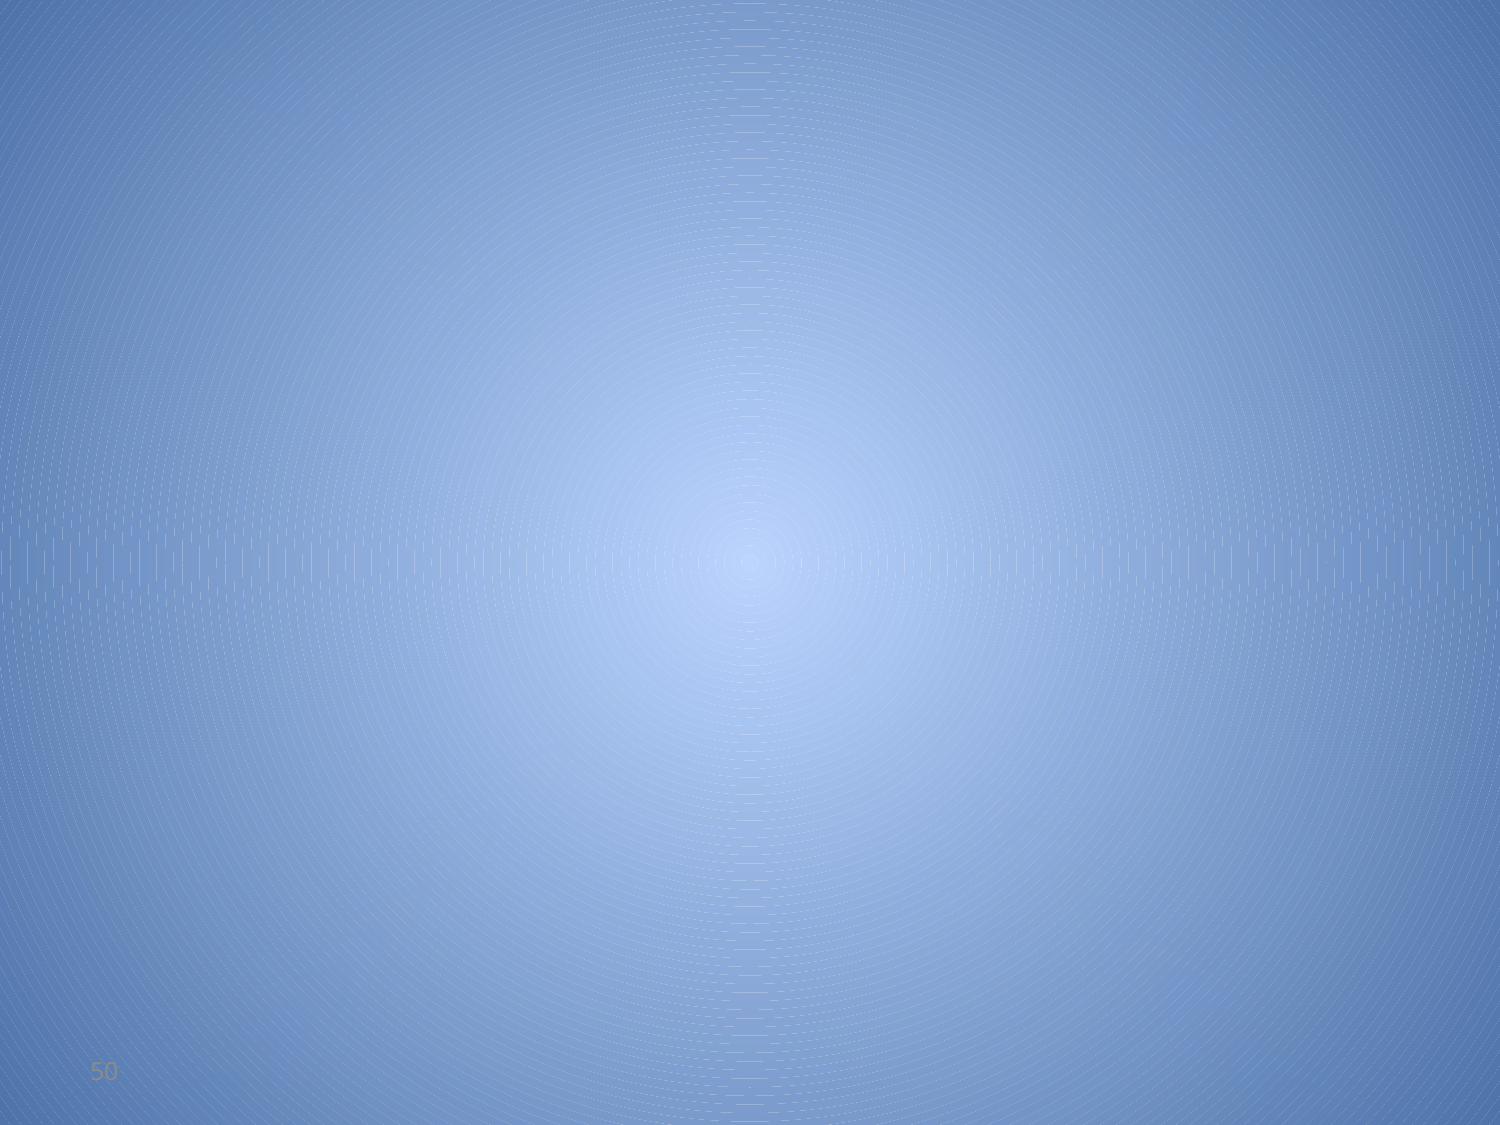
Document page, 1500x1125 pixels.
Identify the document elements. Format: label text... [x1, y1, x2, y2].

slide_number 50 [75, 1042, 425, 1103]
